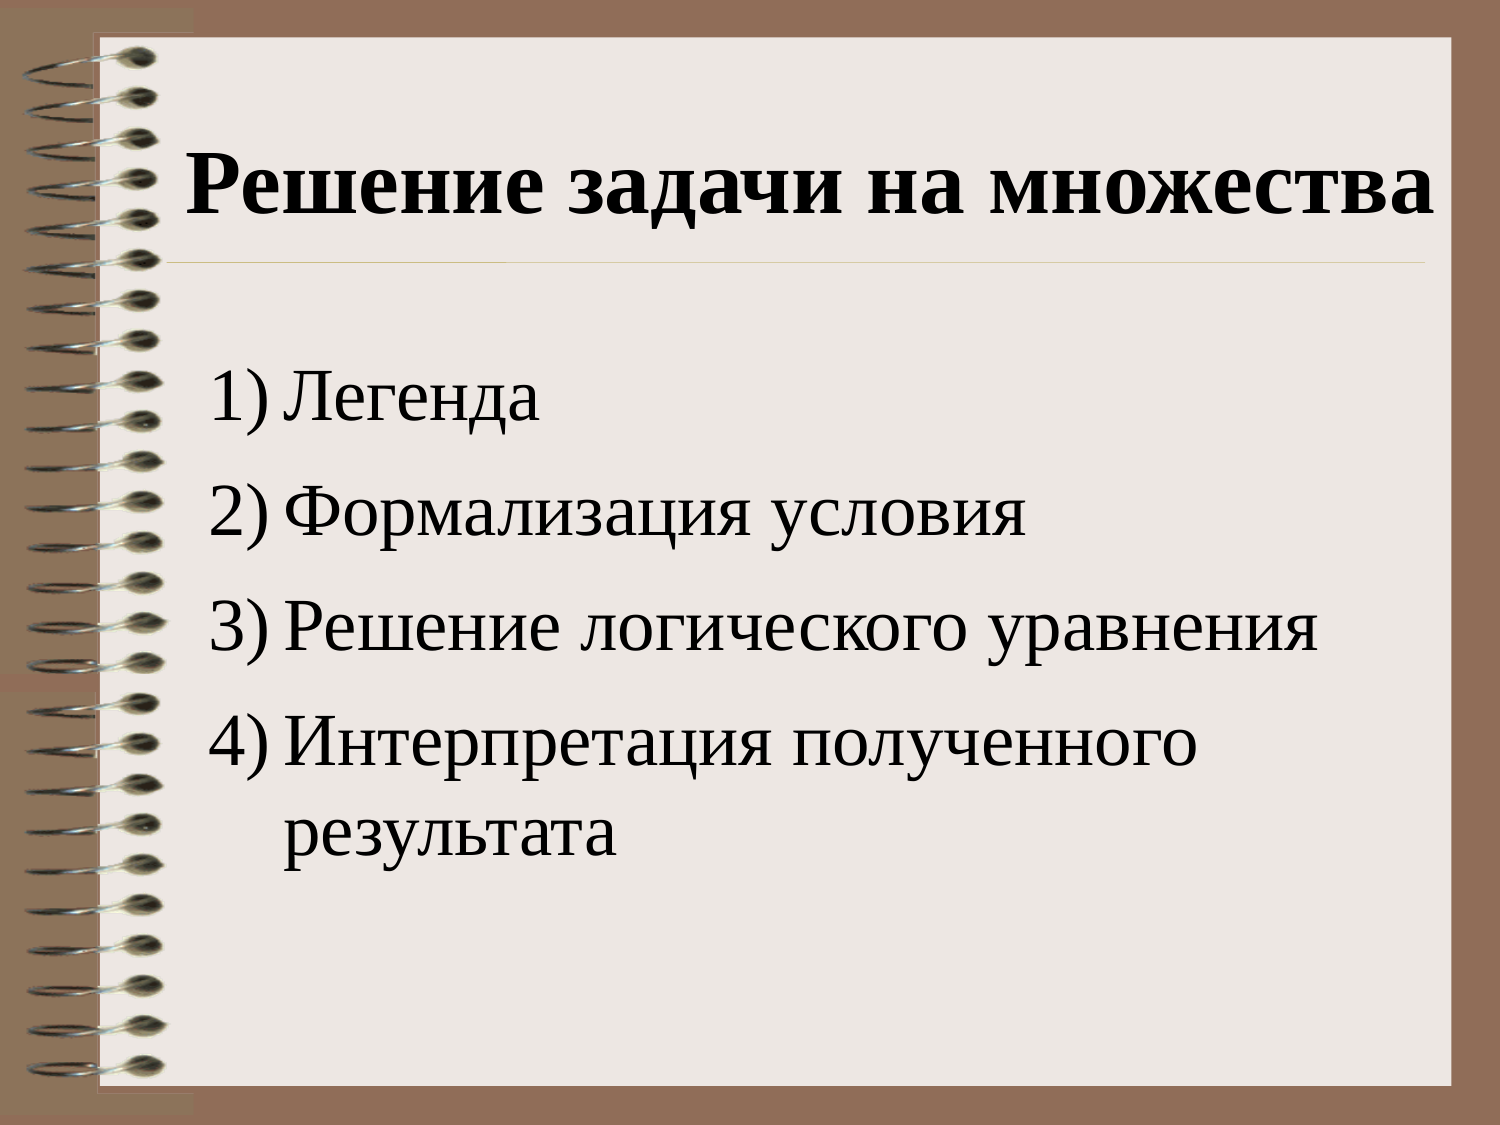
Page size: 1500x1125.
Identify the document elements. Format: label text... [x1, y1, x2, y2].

text_box Легенда Формализация условия Решение логического уравнения Интерпретация полученного результата [193, 338, 1411, 878]
picture [0, 8, 194, 674]
picture [0, 692, 194, 1115]
text_box Решение задачи на множества [171, 114, 1459, 240]
